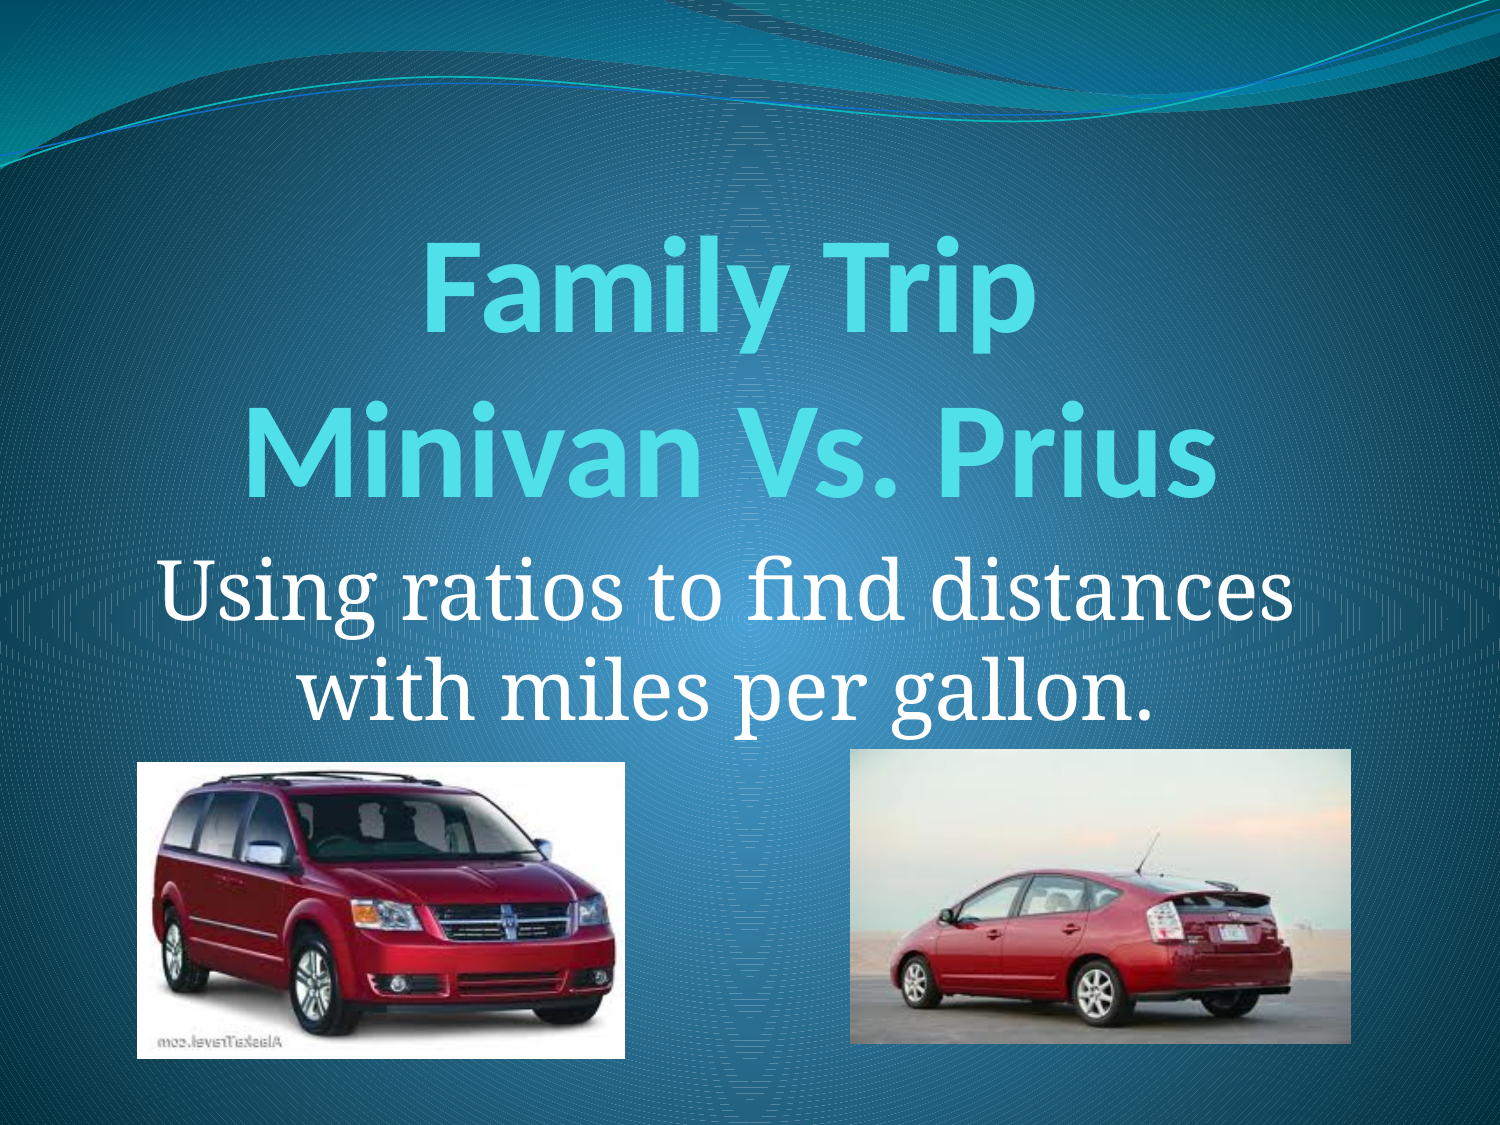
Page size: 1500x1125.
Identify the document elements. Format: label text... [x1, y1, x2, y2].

picture [137, 762, 626, 1059]
subtitle Using ratios to find distances with miles per gallon. [87, 529, 1376, 738]
title Family Trip Minivan Vs. Prius [87, 99, 1376, 525]
picture [849, 749, 1351, 1044]
